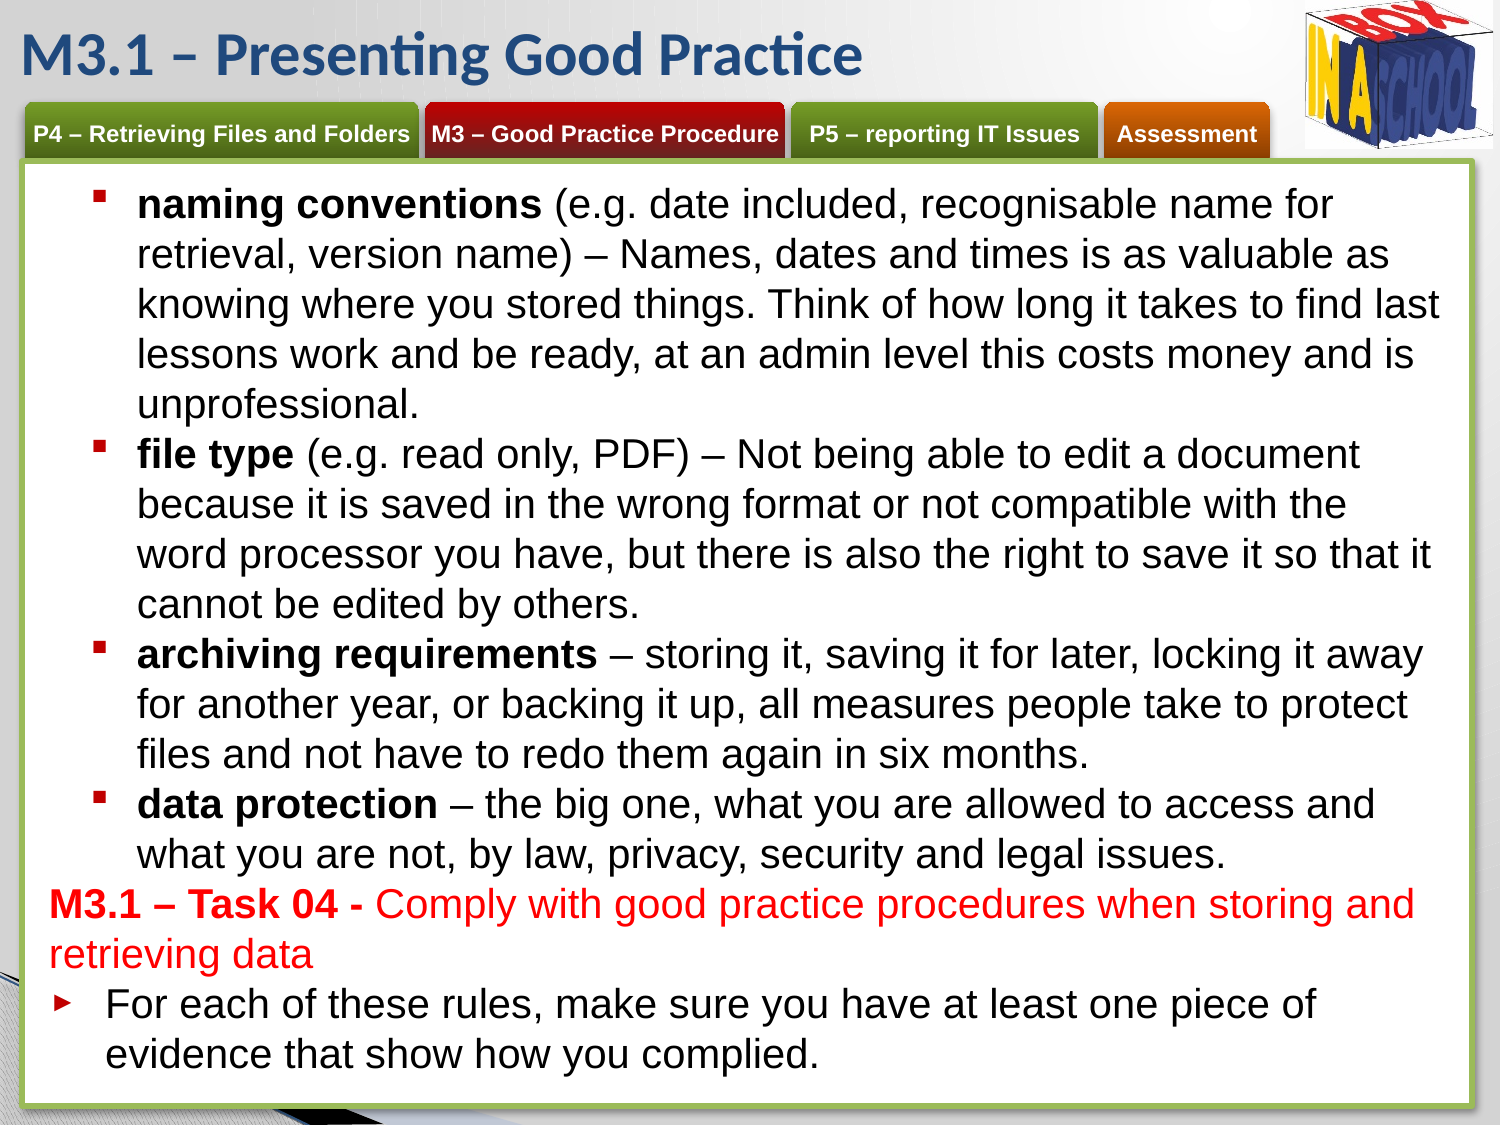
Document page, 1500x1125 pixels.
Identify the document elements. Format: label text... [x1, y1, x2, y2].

picture [1305, 0, 1494, 149]
title M3.1 – Presenting Good Practice [5, 0, 1270, 102]
picture [281, 1114, 303, 1125]
text_box naming conventions (e.g. date included, recognisable name for retrieval, version name) – Names, dates and times is as valuable as knowing where you stored things. Think of how long it takes to find last lessons work and be ready, at an admin level this costs money and is unprofessional. file type (e.g. read only, PDF) – Not being able to edit a document because it is saved in the wrong format or not compatible with the word processor you have, but there is also the right to save it so that it cannot be edited by others. archiving requirements – storing it, saving it for later, locking it away for another year, or backing it up, all measures people take to protect files and not have to redo them again in six months. data protection – the big one, what you are allowed to access and what you are not, by law, privacy, security and legal issues. M3.1 – Task 04 - Comply with good practice procedures when storing and retrieving data For each of these rules, make sure you have at least one piece of evidence that show how you complied. [34, 169, 1459, 1085]
